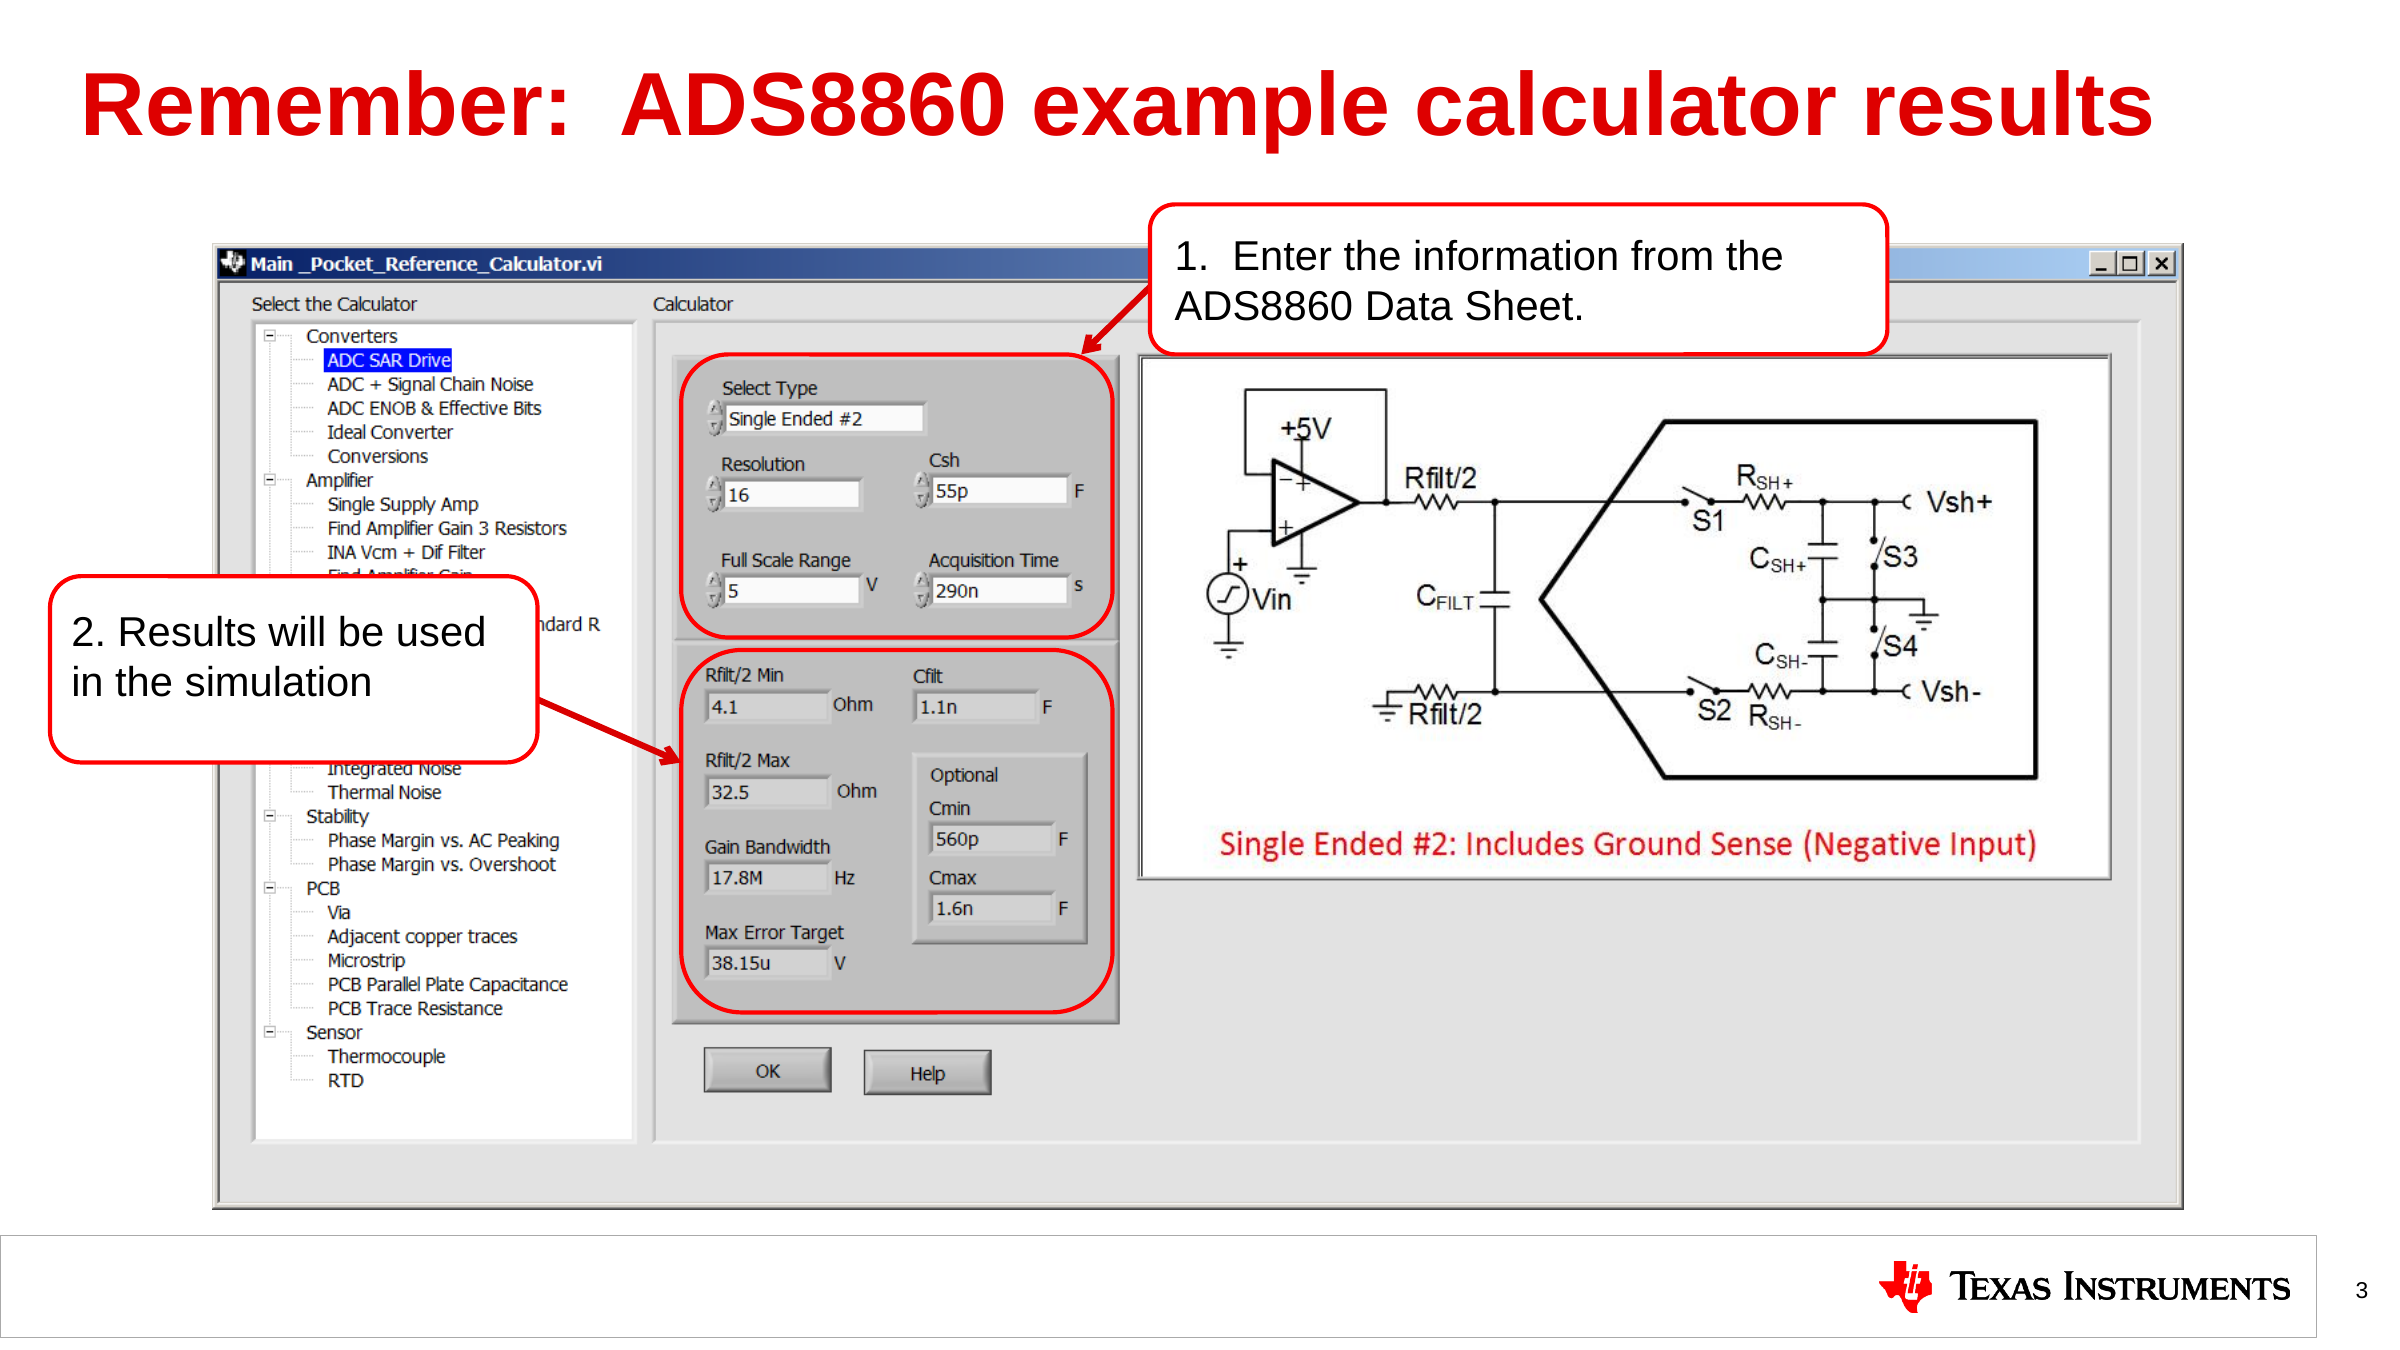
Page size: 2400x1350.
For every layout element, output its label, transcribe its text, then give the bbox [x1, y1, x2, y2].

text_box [49, 575, 538, 763]
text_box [541, 669, 682, 763]
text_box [1149, 204, 1888, 355]
slide_number 3 [1828, 1265, 2389, 1307]
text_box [1080, 262, 1144, 355]
title Remember: ADS8860 example calculator results [60, 27, 2282, 189]
picture [1879, 1307, 2290, 1313]
picture [1879, 1261, 2290, 1265]
picture [212, 242, 2184, 1210]
